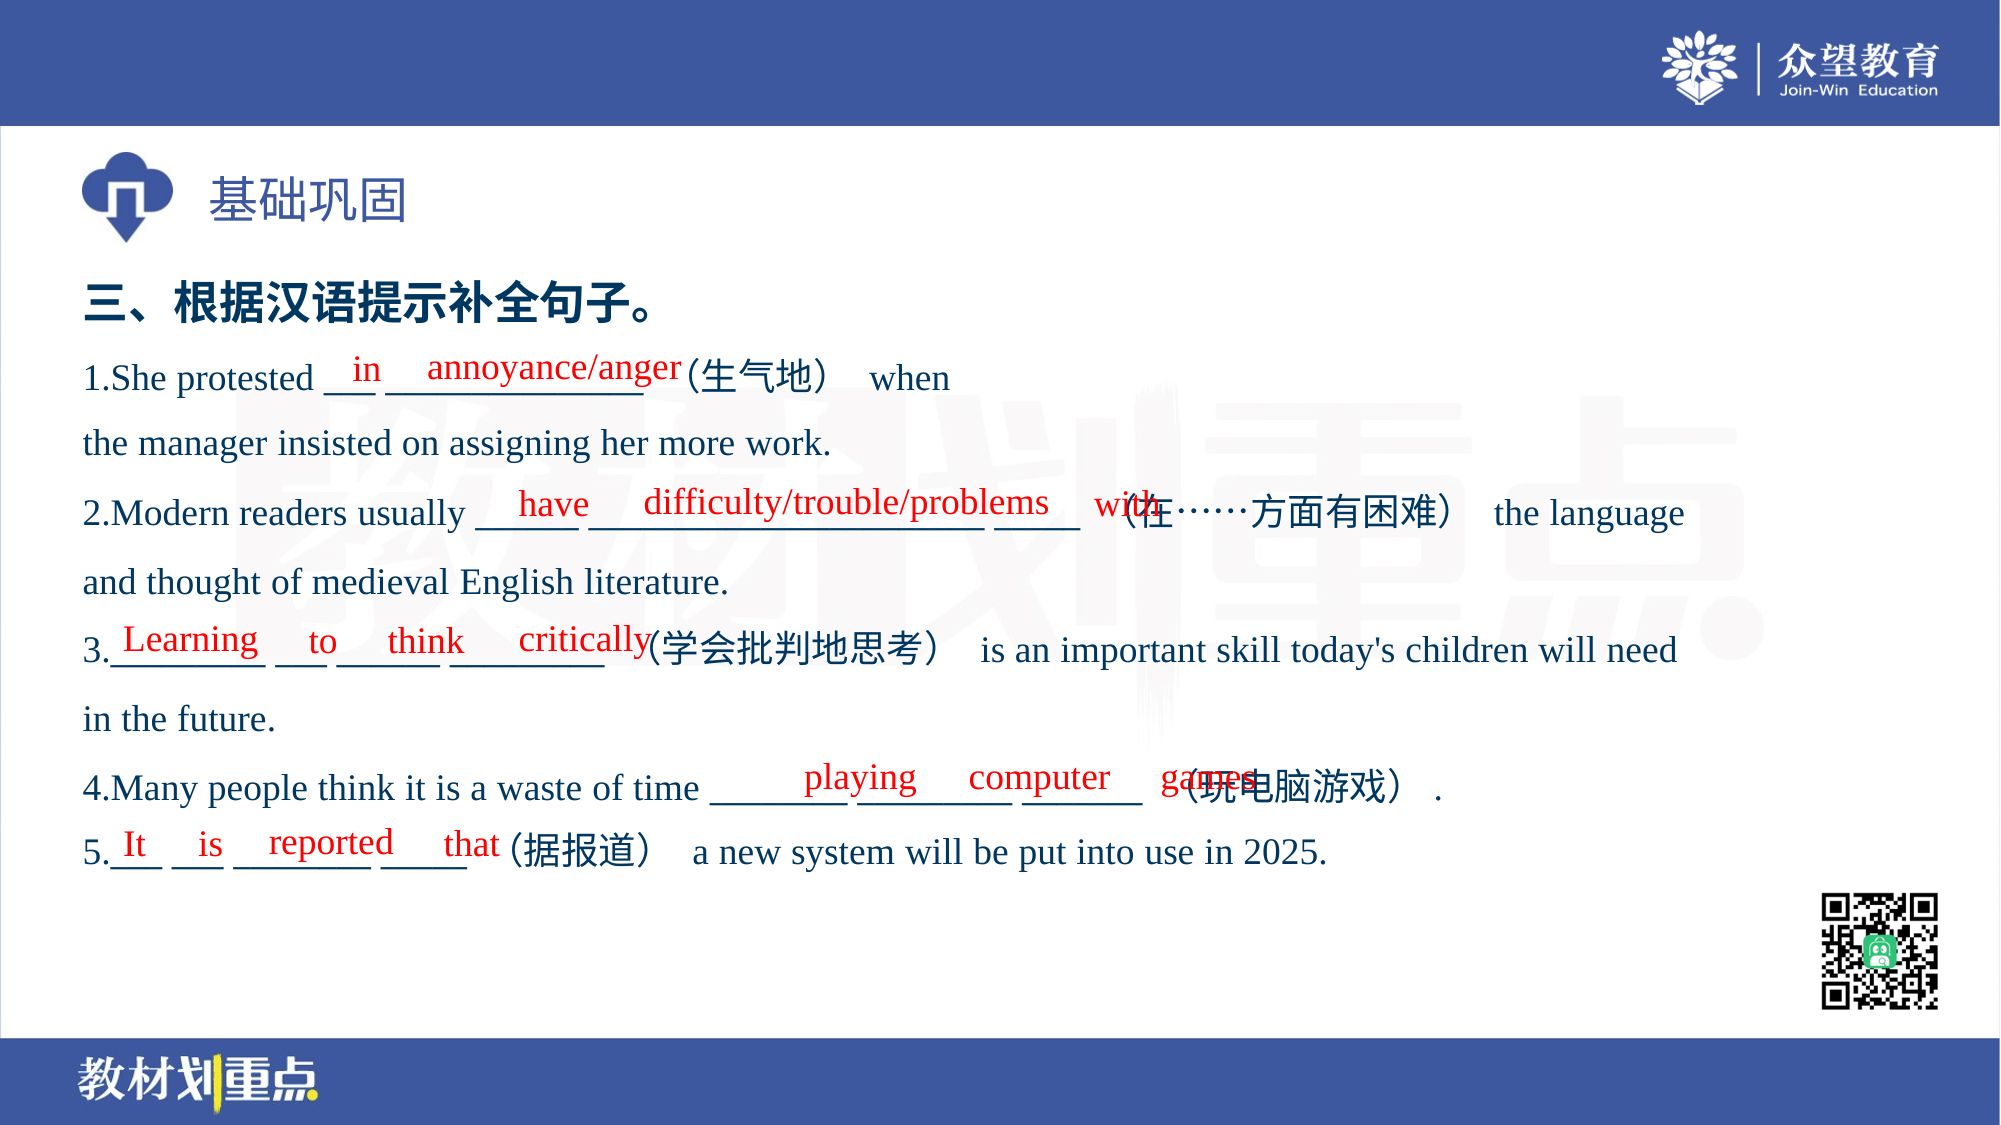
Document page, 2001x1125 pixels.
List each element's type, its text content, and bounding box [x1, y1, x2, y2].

text_box It [109, 799, 160, 858]
text_box games [1146, 732, 1271, 791]
text_box reported [255, 797, 408, 856]
text_box difficulty/trouble/problems [630, 457, 1064, 516]
text_box 三、根据汉语提示补全句子。 [82, 247, 1817, 329]
text_box 2.Modern readers usually ______ _______________________ _____ （在……方面有困难） the language and thought of medieval English literature. 3._________ ___ ______ _________ （学会批判地思考） is an important skill today's children will need in the future. 4.Many people think it is a waste of time ________ _________ _______ （玩电脑游戏）. 5.___ ___ ________ _____ （据报道） a new system will be put into use in 2025. [82, 464, 1817, 866]
text_box annoyance/anger [413, 322, 696, 381]
text_box is [184, 799, 237, 858]
text_box think [373, 596, 479, 655]
text_box to [294, 596, 352, 655]
text_box computer [955, 732, 1125, 791]
text_box playing [790, 732, 931, 791]
text_box in [338, 324, 396, 383]
text_box critically [505, 594, 666, 653]
text_box 1.She protested ___ _______________ （生气地） when the manager insisted on assigning her more work. [82, 329, 1817, 456]
text_box have [505, 459, 604, 518]
text_box that [430, 799, 514, 858]
text_box with [1080, 459, 1175, 518]
text_box Learning [109, 594, 273, 653]
picture [0, 0, 2000, 1125]
